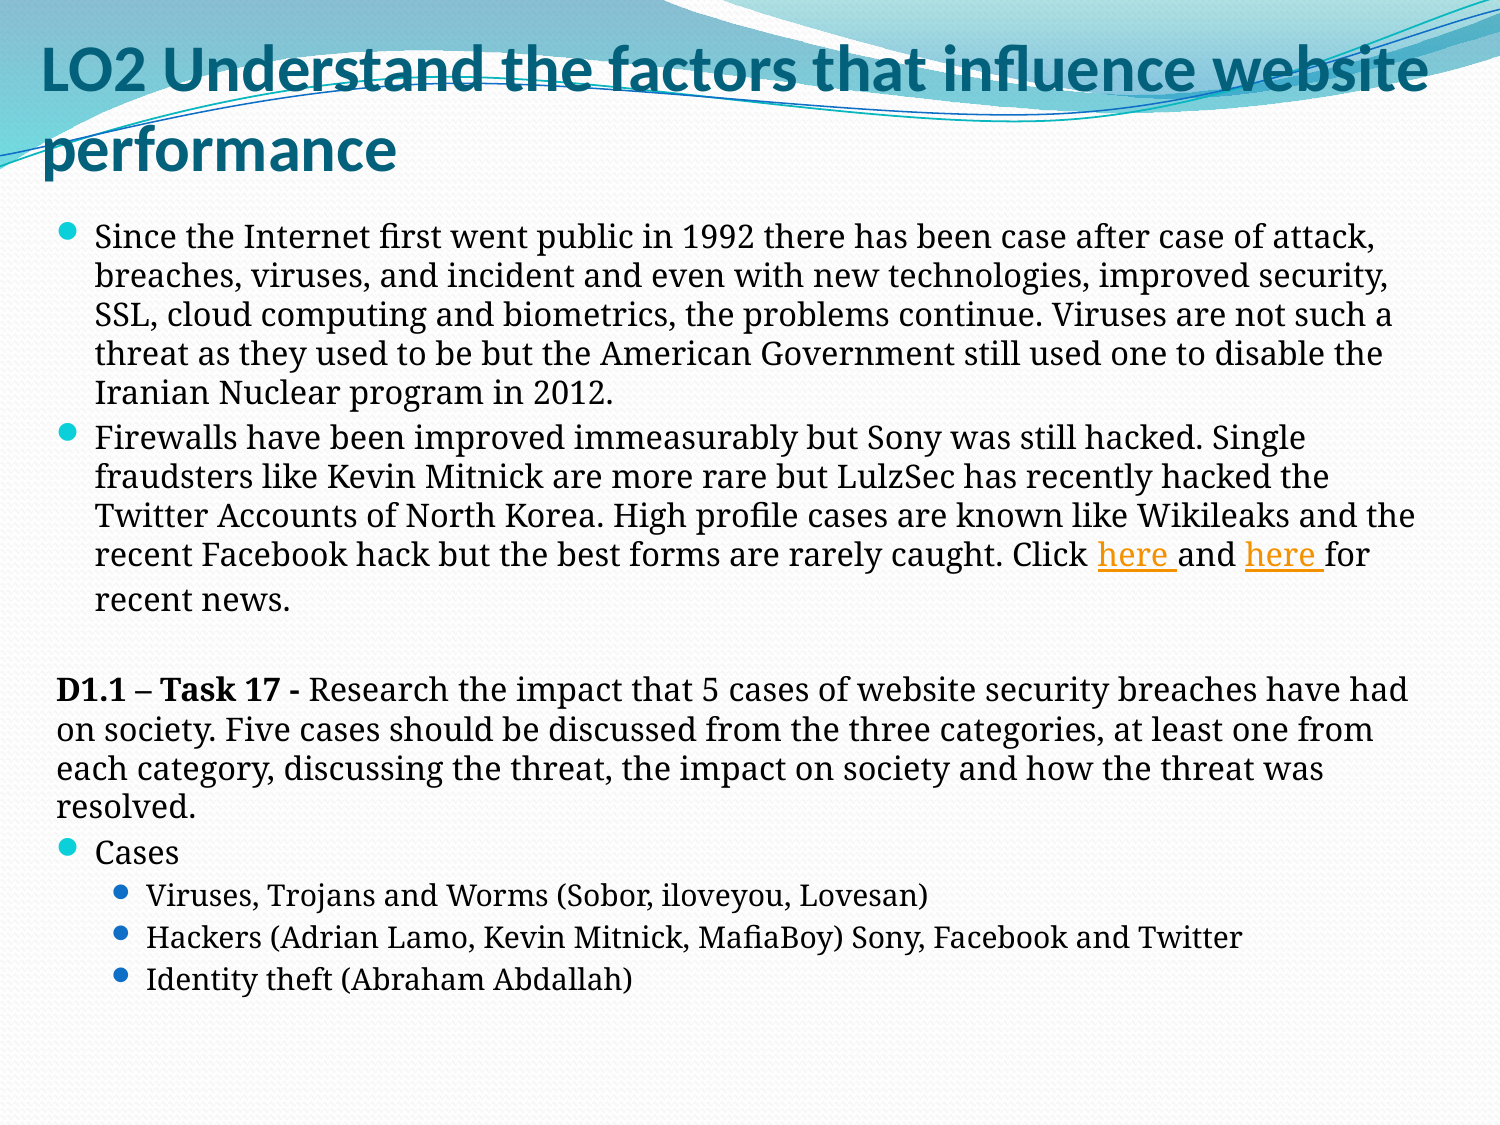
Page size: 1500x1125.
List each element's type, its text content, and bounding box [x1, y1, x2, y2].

title LO2 Understand the factors that influence website performance [41, 30, 1459, 185]
list Since the Internet first went public in 1992 there has been case after case of attack, breaches, viruses, and incident and even with new technologies, improved security, SSL, cloud computing and biometrics, the problems continue. Viruses are not such a threat as they used to be but the American Government still used one to disable the Iranian Nuclear program in 2012. Firewalls have been improved immeasurably but Sony was still hacked. Single fraudsters like Kevin Mitnick are more rare but LulzSec has recently hacked the Twitter Accounts of North Korea. High profile cases are known like Wikileaks and the recent Facebook hack but the best forms are rarely caught. Click here and here for recent news. D1.1 – Task 17 - Research the impact that 5 cases of website security breaches have had on society. Five cases should be discussed from the three categories, at least one from each category, discussing the threat, the impact on society and how the threat was resolved. Cases Viruses, Trojans and Worms (Sobor, iloveyou, Lovesan) Hackers (Adrian Lamo, Kevin Mitnick, MafiaBoy) Sony, Facebook and Twitter Identity theft (Abraham Abdallah) [41, 208, 1459, 1012]
